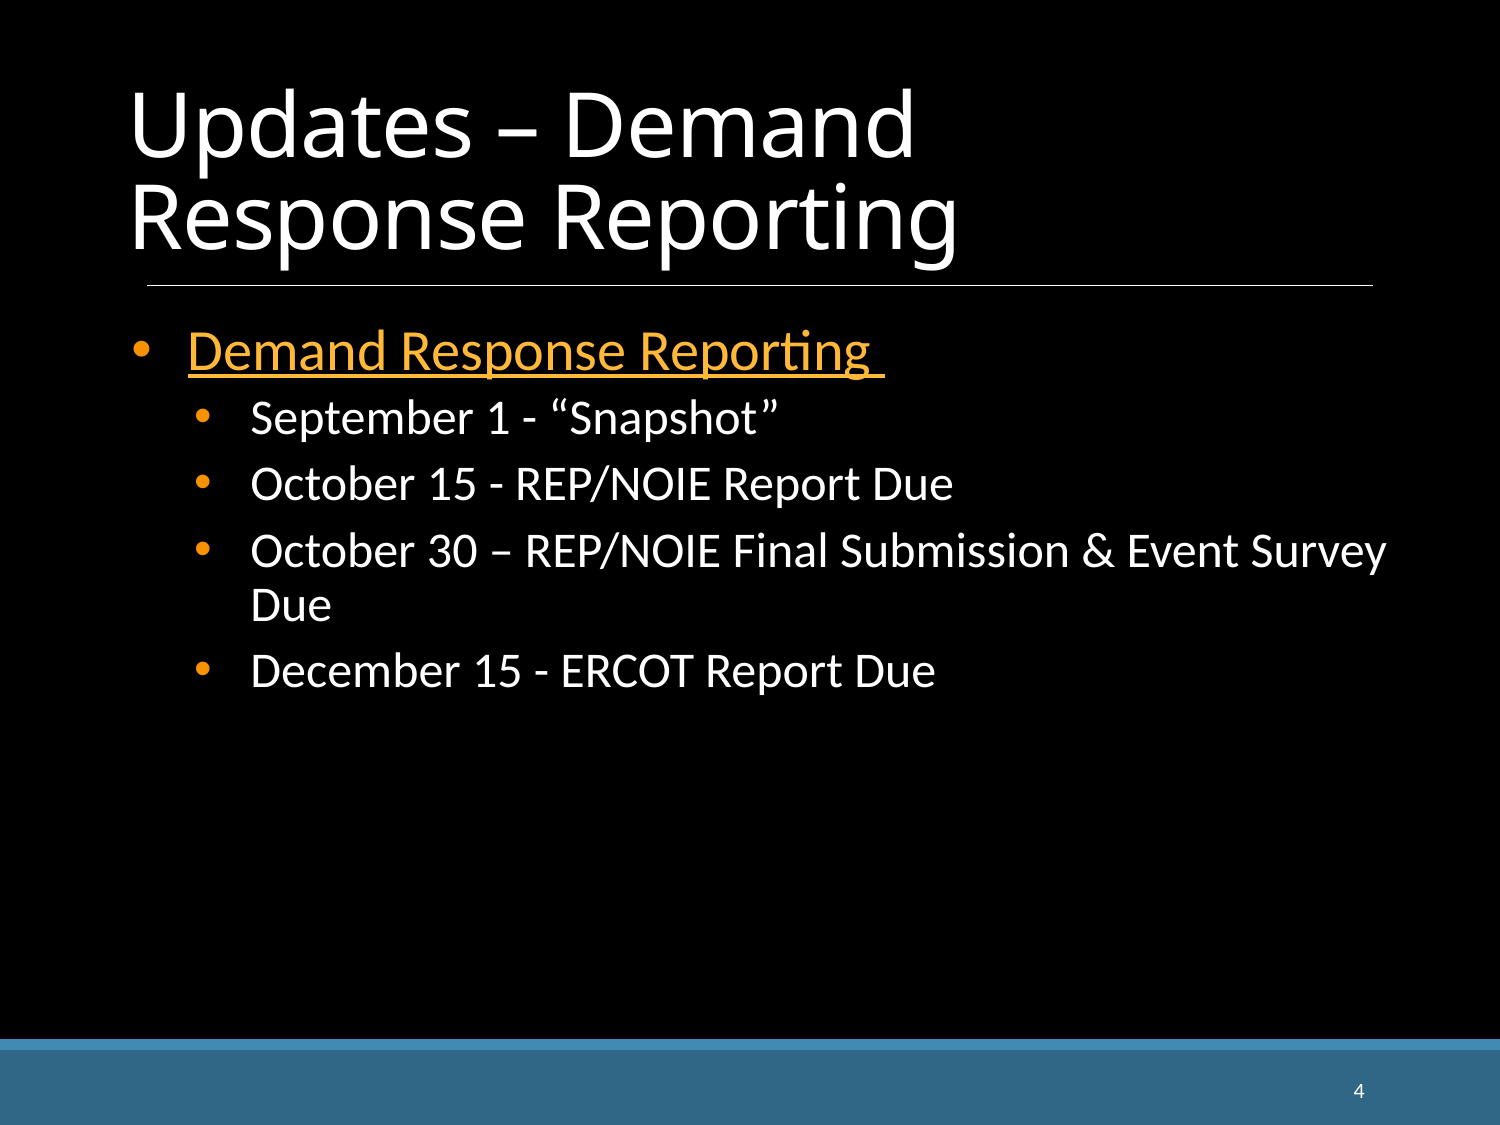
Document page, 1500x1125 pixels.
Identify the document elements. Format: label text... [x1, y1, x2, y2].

list Demand Response Reporting September 1 - “Snapshot” October 15 - REP/NOIE Report Due October 30 – REP/NOIE Final Submission & Event Survey Due December 15 - ERCOT Report Due [131, 312, 1413, 1000]
title Updates – Demand Response Reporting [112, 75, 1350, 275]
slide_number 4 [1218, 1059, 1380, 1120]
